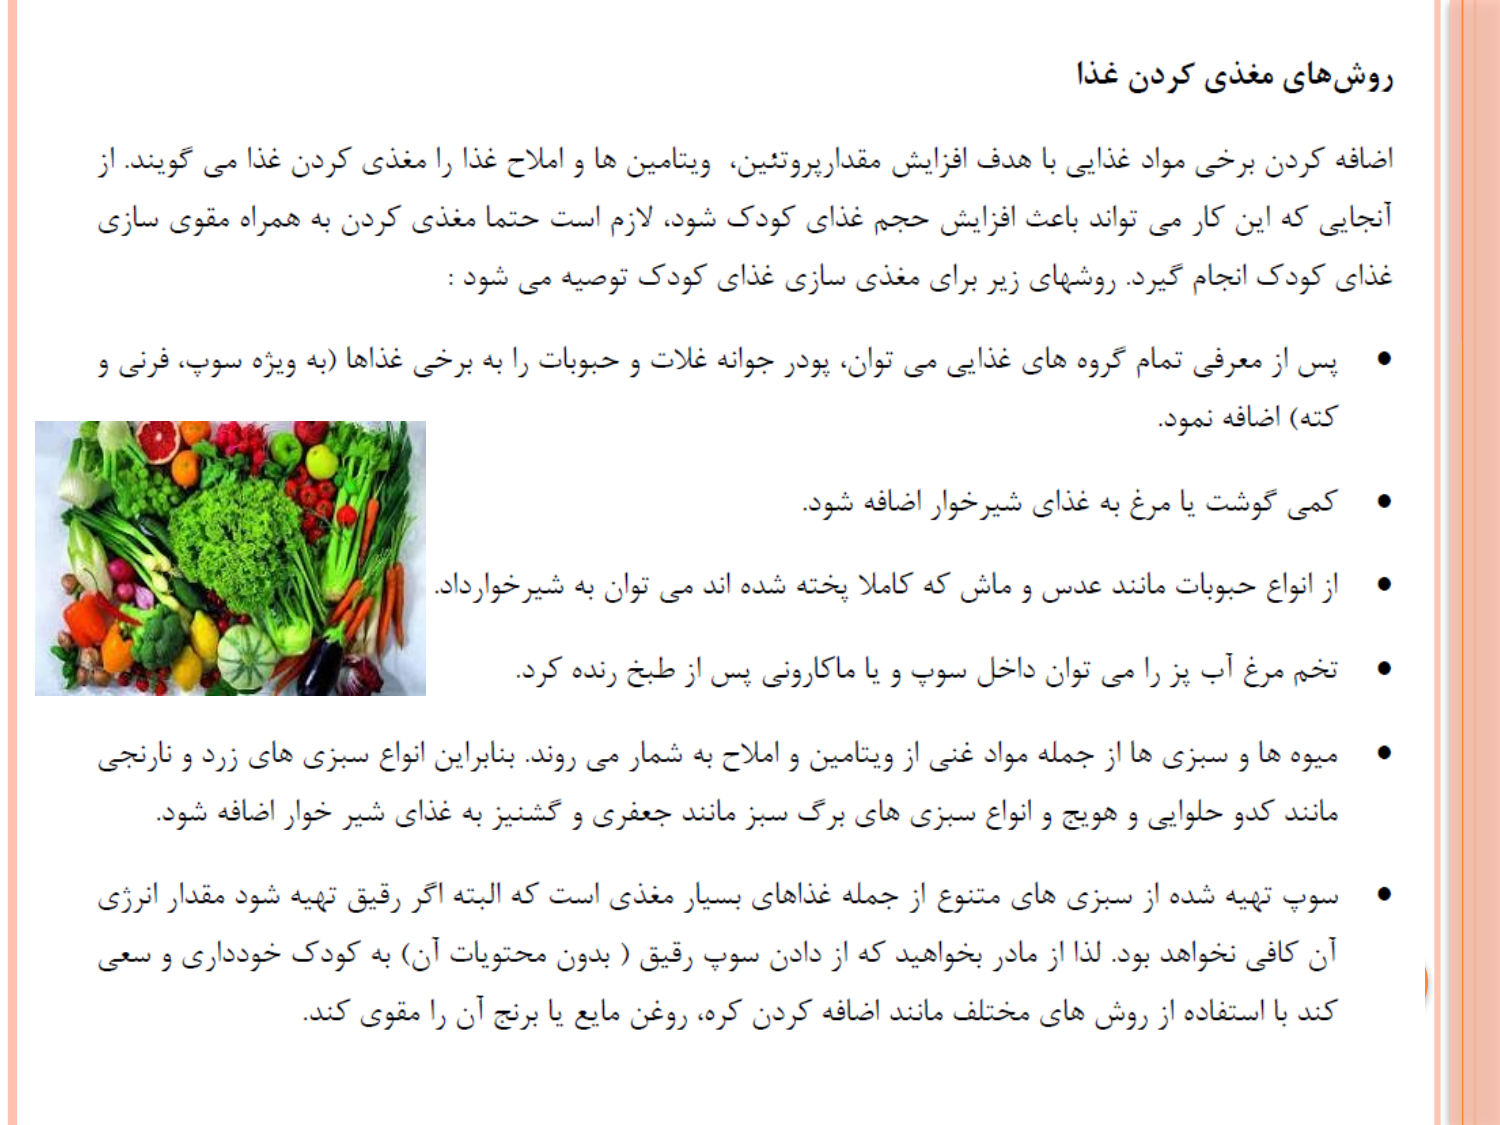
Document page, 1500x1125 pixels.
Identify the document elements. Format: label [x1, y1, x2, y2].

picture [34, 421, 427, 696]
list [34, 58, 1426, 1073]
